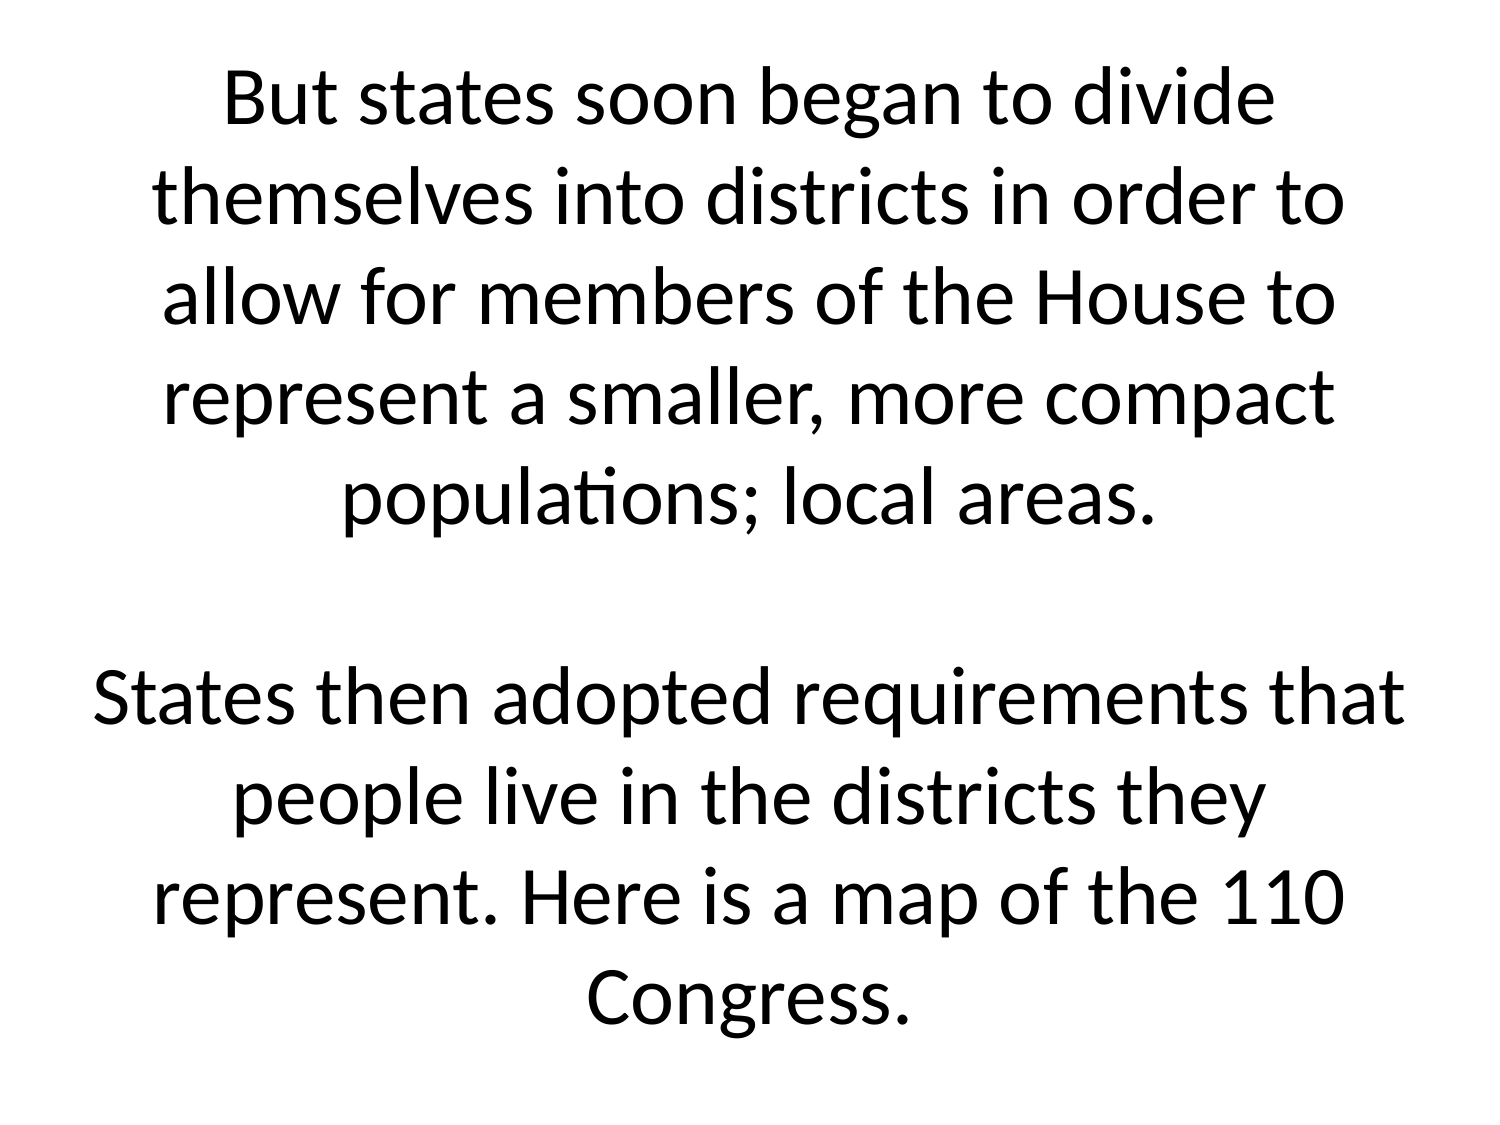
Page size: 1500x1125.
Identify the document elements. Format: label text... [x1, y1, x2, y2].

title But states soon began to divide themselves into districts in order to allow for members of the House to represent a smaller, more compact populations; local areas. States then adopted requirements that people live in the districts they represent. Here is a map of the 110 Congress. [74, 44, 1426, 1038]
